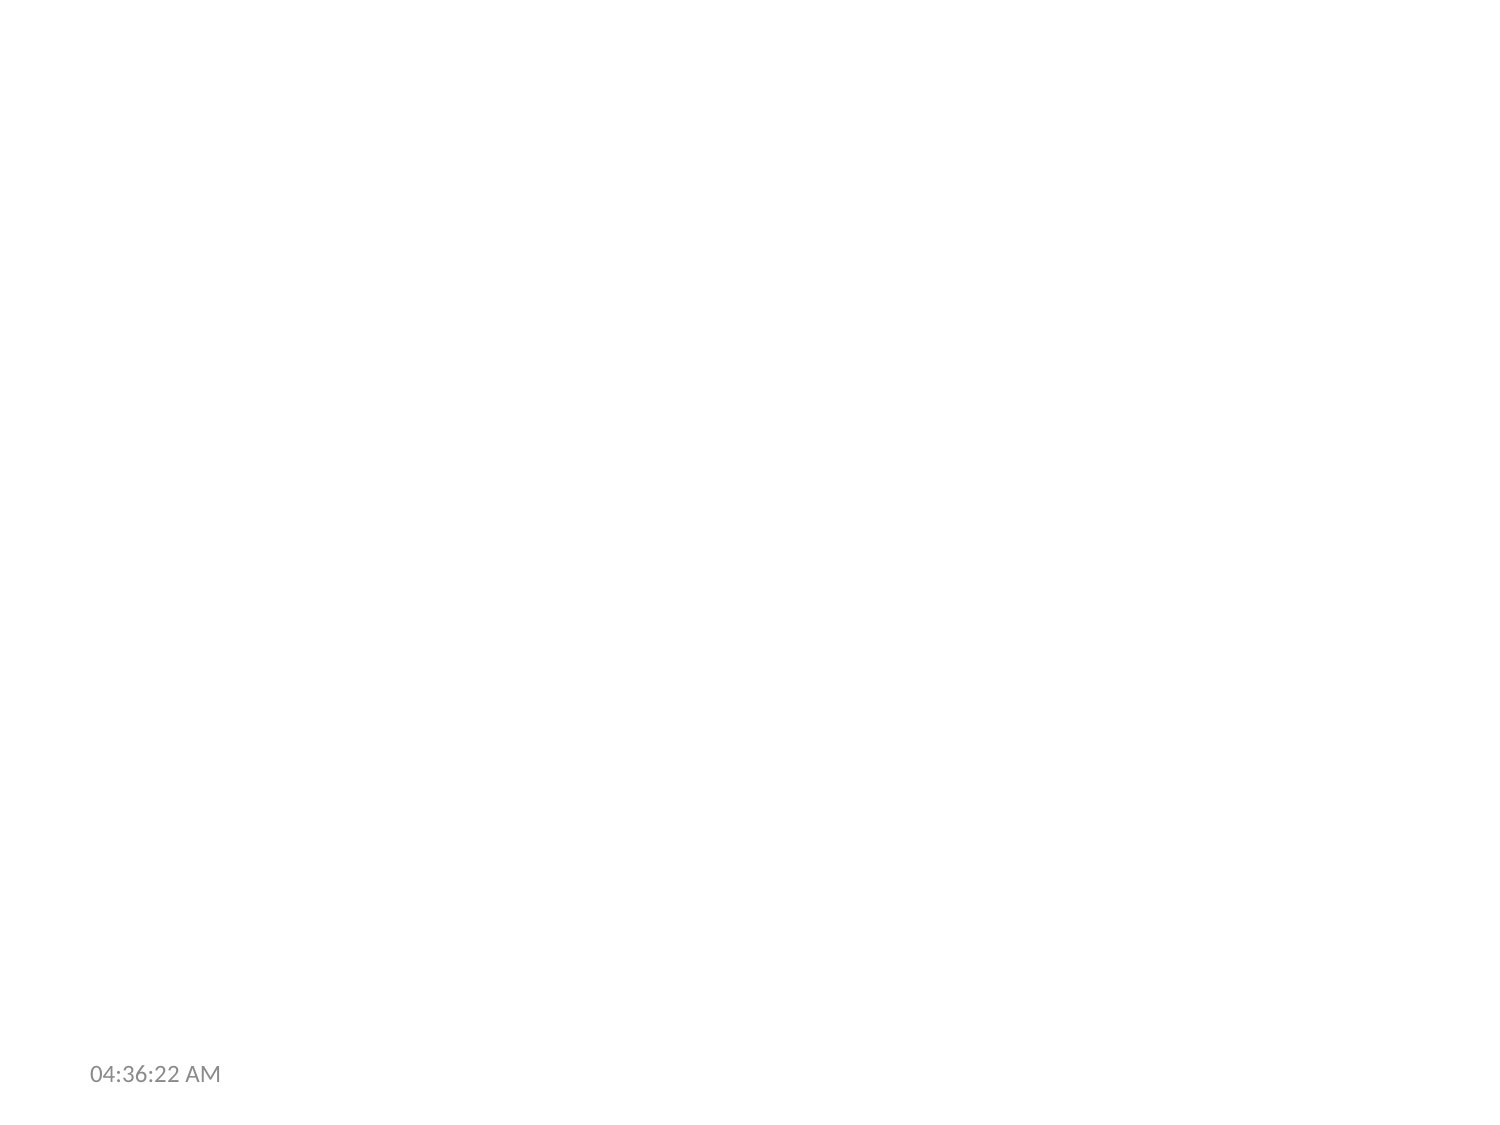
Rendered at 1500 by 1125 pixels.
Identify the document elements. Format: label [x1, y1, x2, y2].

slide_number [75, 1042, 425, 1103]
